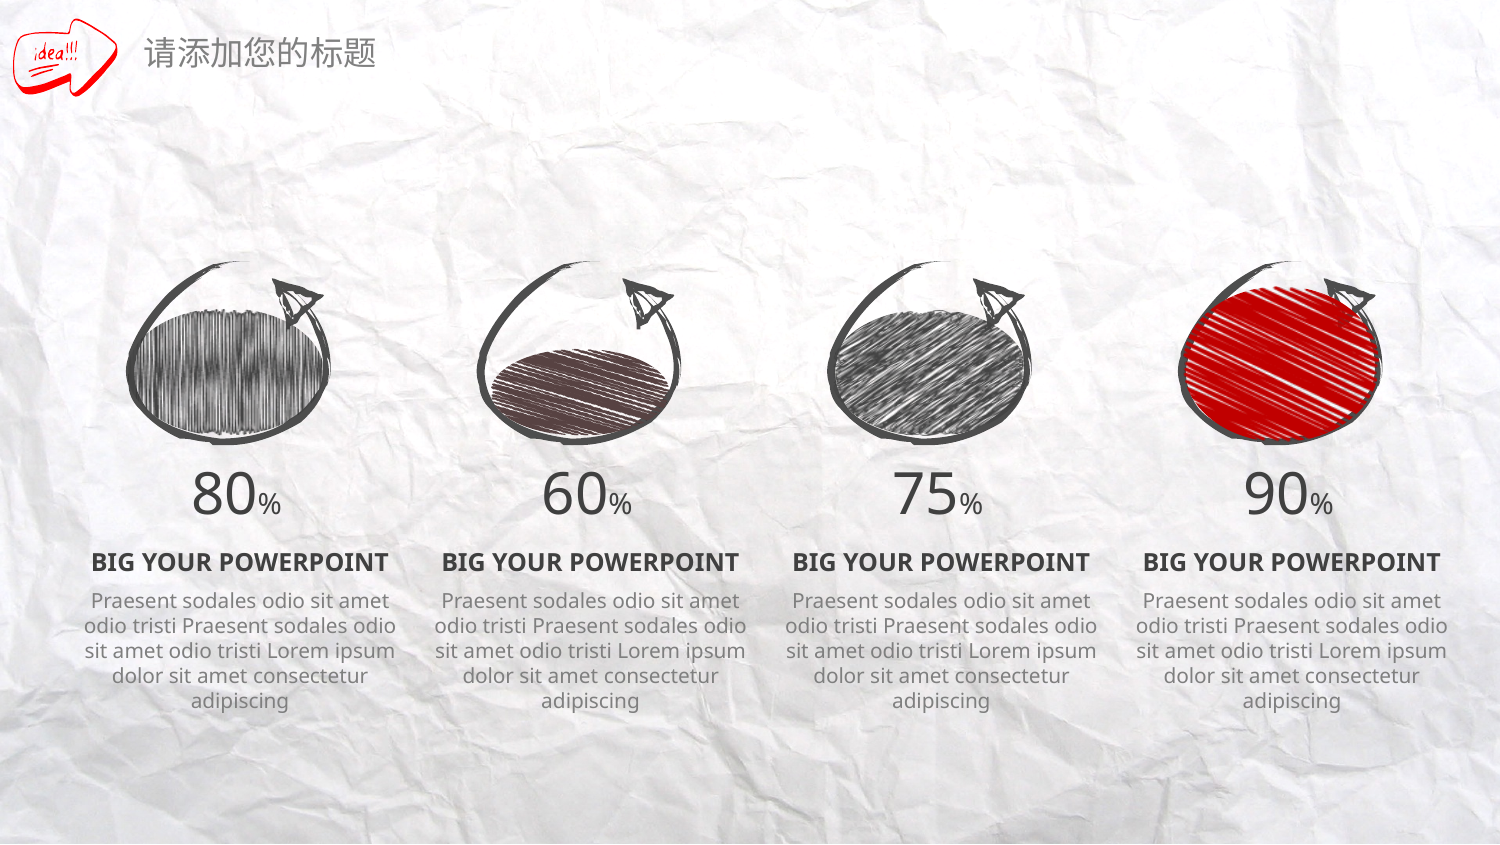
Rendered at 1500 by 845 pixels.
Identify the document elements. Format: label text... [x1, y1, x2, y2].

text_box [1176, 260, 1386, 446]
text_box 75% [877, 448, 1103, 534]
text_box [61, 538, 410, 697]
text_box 60% [527, 448, 752, 534]
text_box 90% [1228, 448, 1453, 534]
picture [0, 0, 1500, 844]
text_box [762, 538, 1111, 697]
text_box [124, 260, 335, 446]
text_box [1112, 538, 1471, 697]
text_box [475, 260, 685, 446]
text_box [825, 260, 1036, 446]
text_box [411, 538, 761, 697]
text_box 80% [176, 448, 401, 534]
